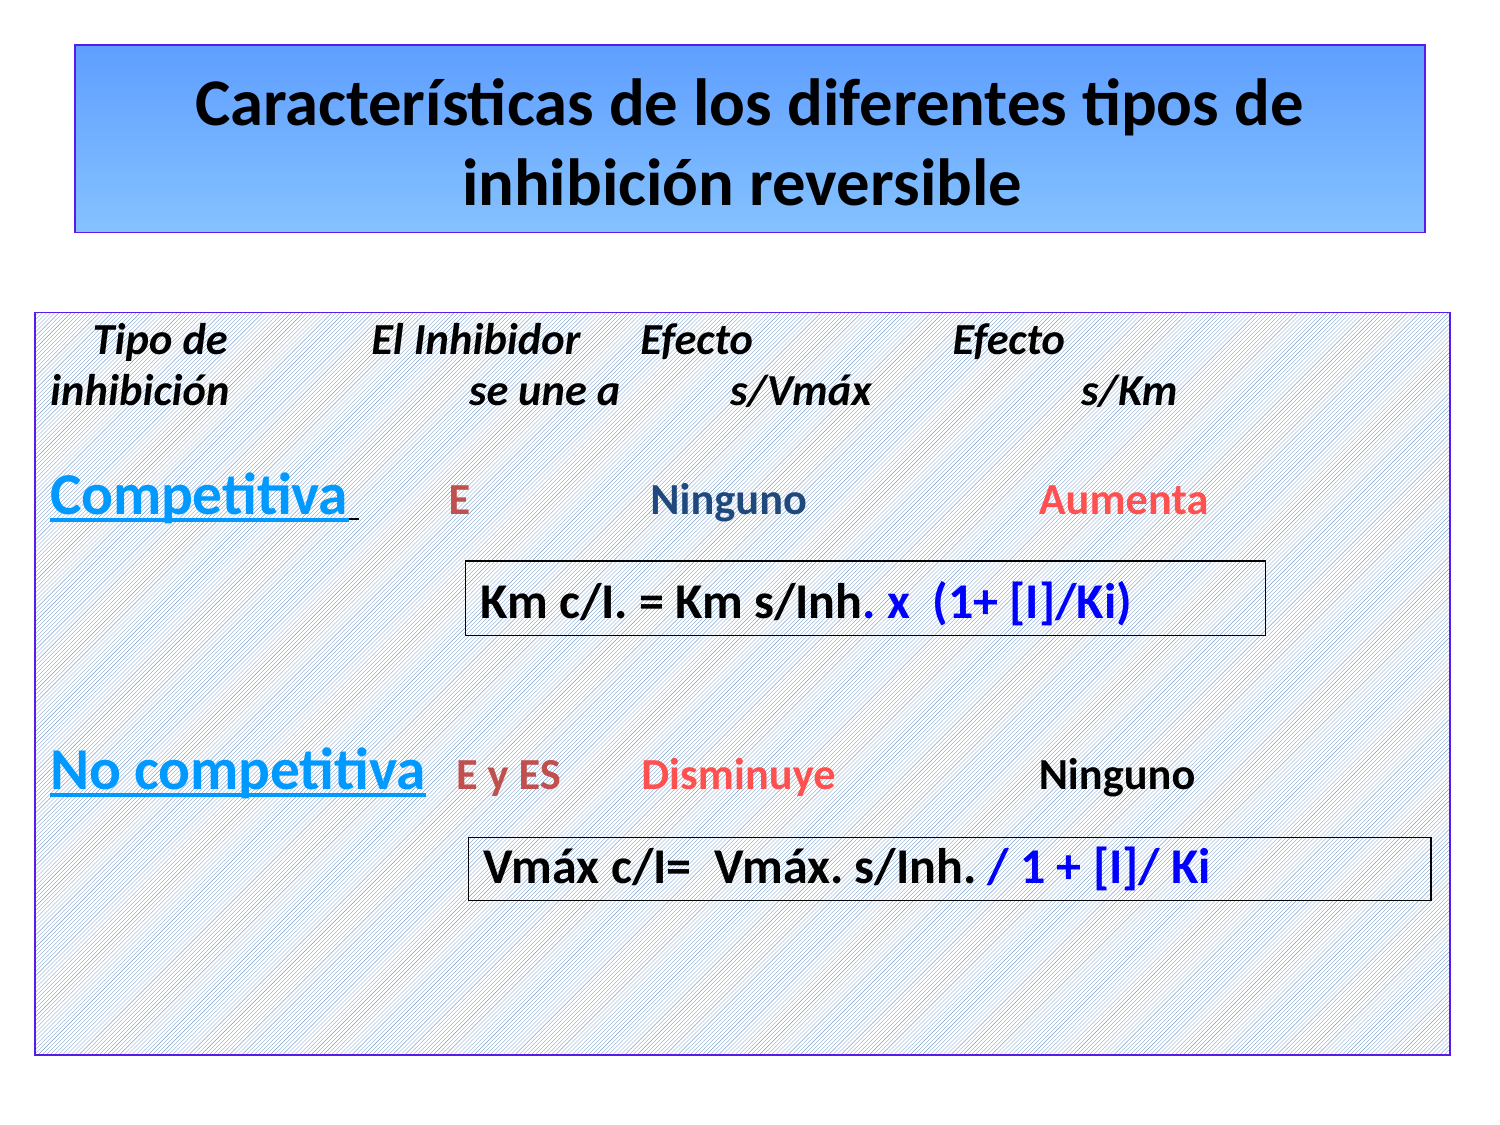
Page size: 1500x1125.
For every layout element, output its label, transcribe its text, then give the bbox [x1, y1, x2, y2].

title Características de los diferentes tipos de inhibición reversible [74, 44, 1426, 233]
text_box Vmáx c/I= Vmáx. s/Inh. / 1 + [I]/ Ki [468, 837, 1432, 901]
text_box [162, 774, 600, 836]
text_box Km c/I. = Km s/Inh. x (1+ [I]/Ki) [465, 560, 1266, 636]
list Tipo de El Inhibidor Efecto Efecto inhibición se une a s/Vmáx s/Km Competitiva E Ninguno Aumenta No competitiva E y ES Disminuye Ninguno [34, 312, 1451, 1056]
text_box [199, 800, 231, 861]
